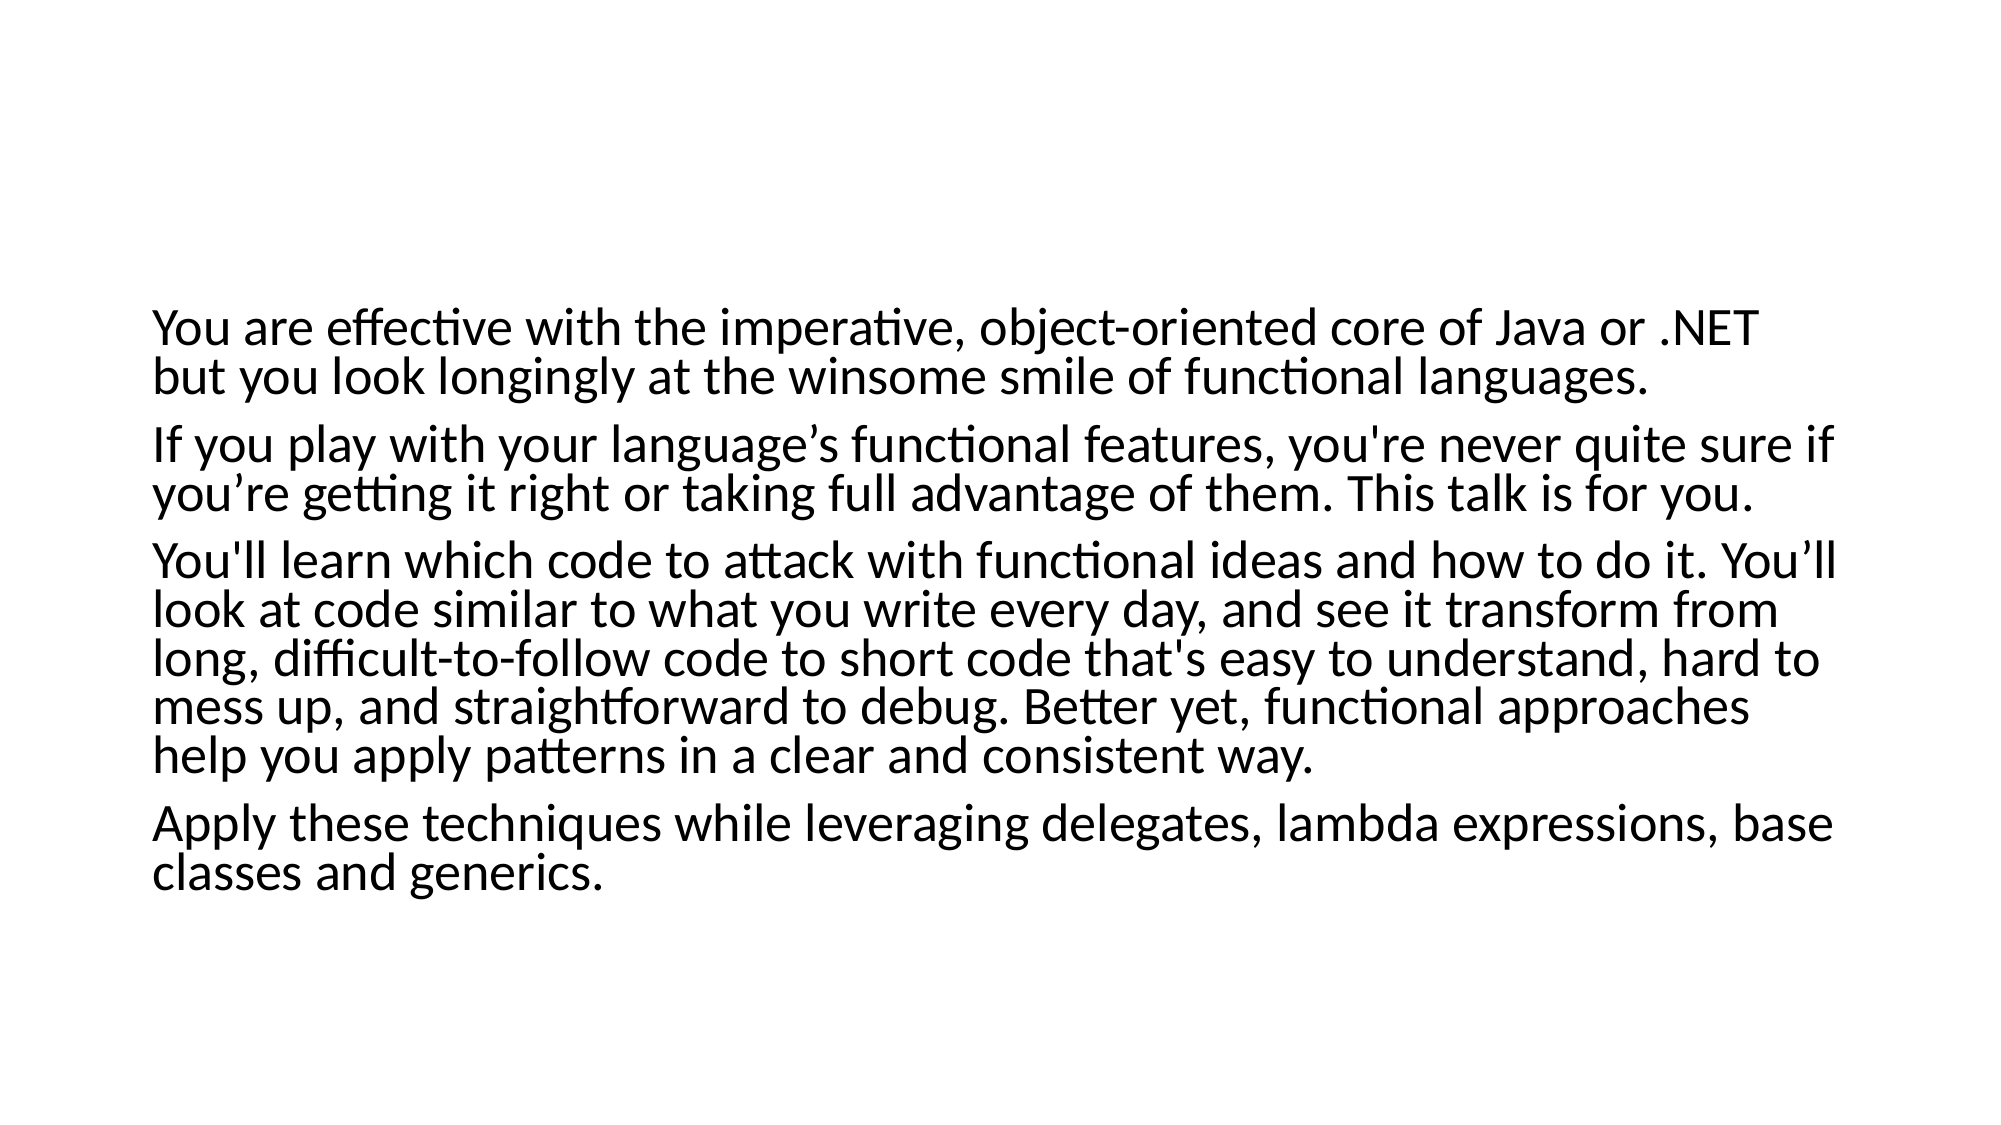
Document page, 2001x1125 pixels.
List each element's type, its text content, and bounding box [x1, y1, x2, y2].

list You are effective with the imperative, object-oriented core of Java or .NET but you look longingly at the winsome smile of functional languages. If you play with your language’s functional features, you're never quite sure if you’re getting it right or taking full advantage of them. This talk is for you. You'll learn which code to attack with functional ideas and how to do it. You’ll look at code similar to what you write every day, and see it transform from long, difficult-to-follow code to short code that's easy to understand, hard to mess up, and straightforward to debug. Better yet, functional approaches help you apply patterns in a clear and consistent way. Apply these techniques while leveraging delegates, lambda expressions, base classes and generics. [137, 299, 1863, 1014]
